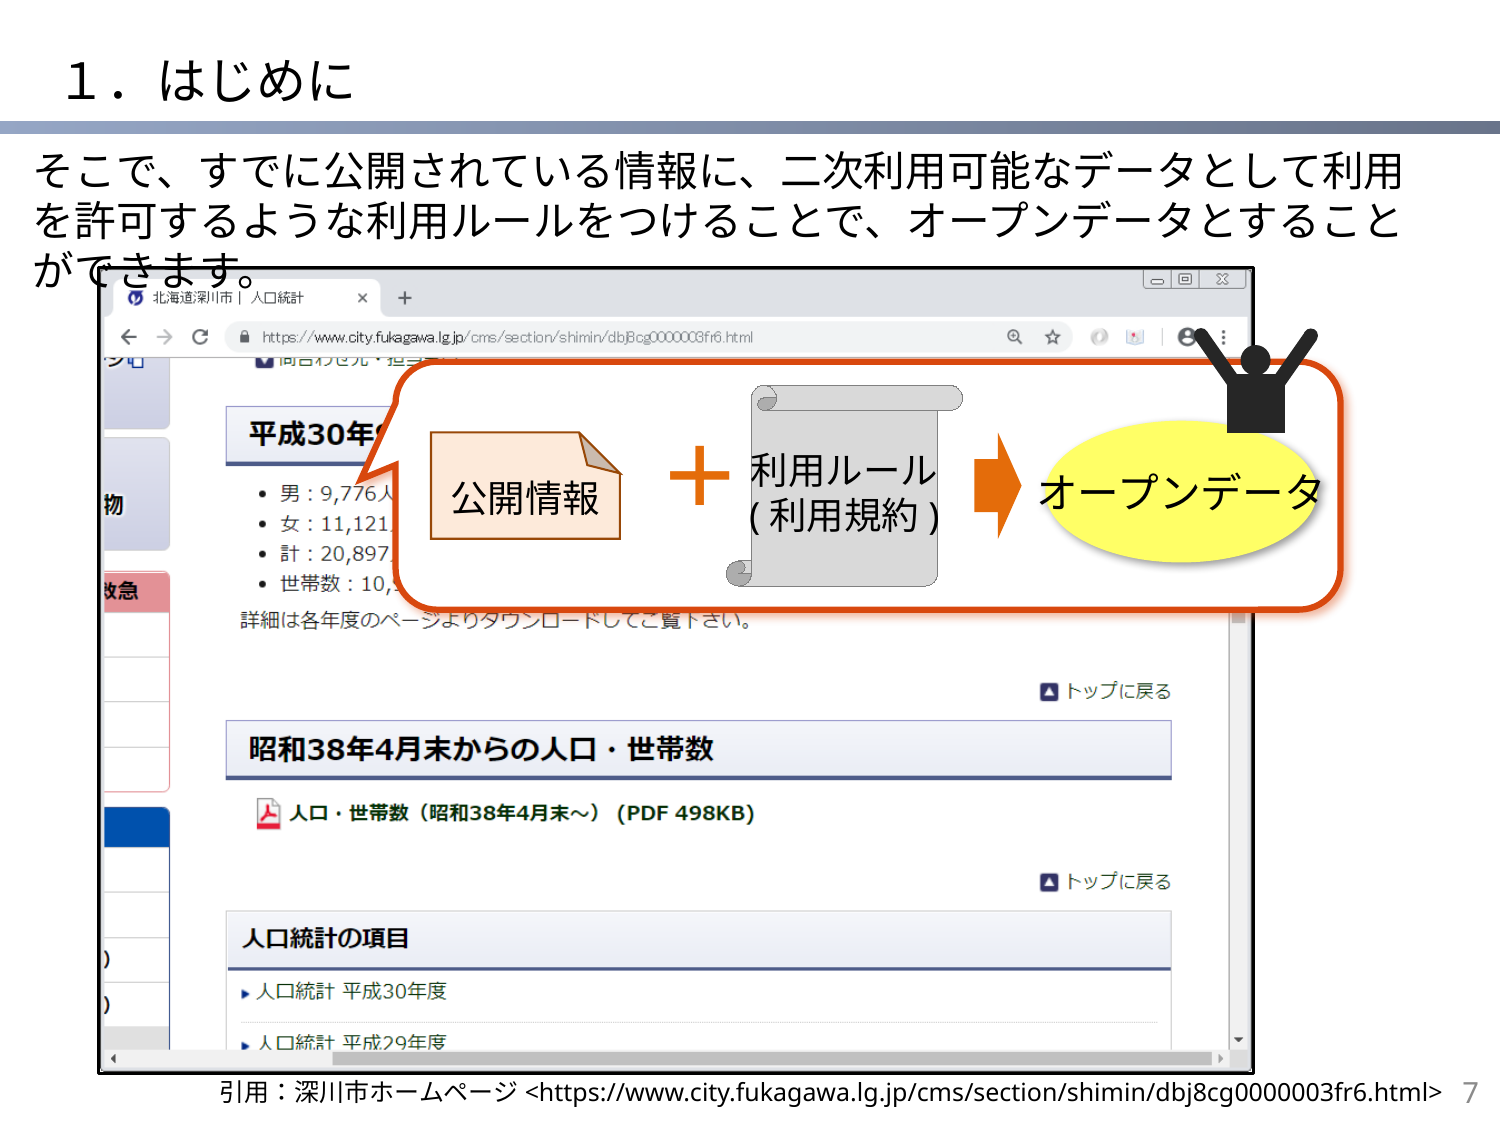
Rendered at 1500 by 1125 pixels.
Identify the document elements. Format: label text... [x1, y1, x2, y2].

text_box オープンデータ [1252, 433, 1318, 553]
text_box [430, 432, 620, 539]
text_box 引用：深川市ホームページ<https://www.city.fukagawa.lg.jp/cms/section/shimin/dbj8cg0000003fr6.html> [5, 1064, 1459, 1118]
text_box [1252, 364, 1342, 611]
text_box そこで、すでに公開されている情報に、二次利用可能なデータとして利用を許可するような利用ルールをつけることで、オープンデータとすることができます。 [17, 137, 1424, 268]
slide_number 6 [1459, 1070, 1495, 1118]
picture [100, 269, 1252, 1072]
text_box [1194, 329, 1317, 433]
title １．はじめに [41, 48, 1459, 119]
